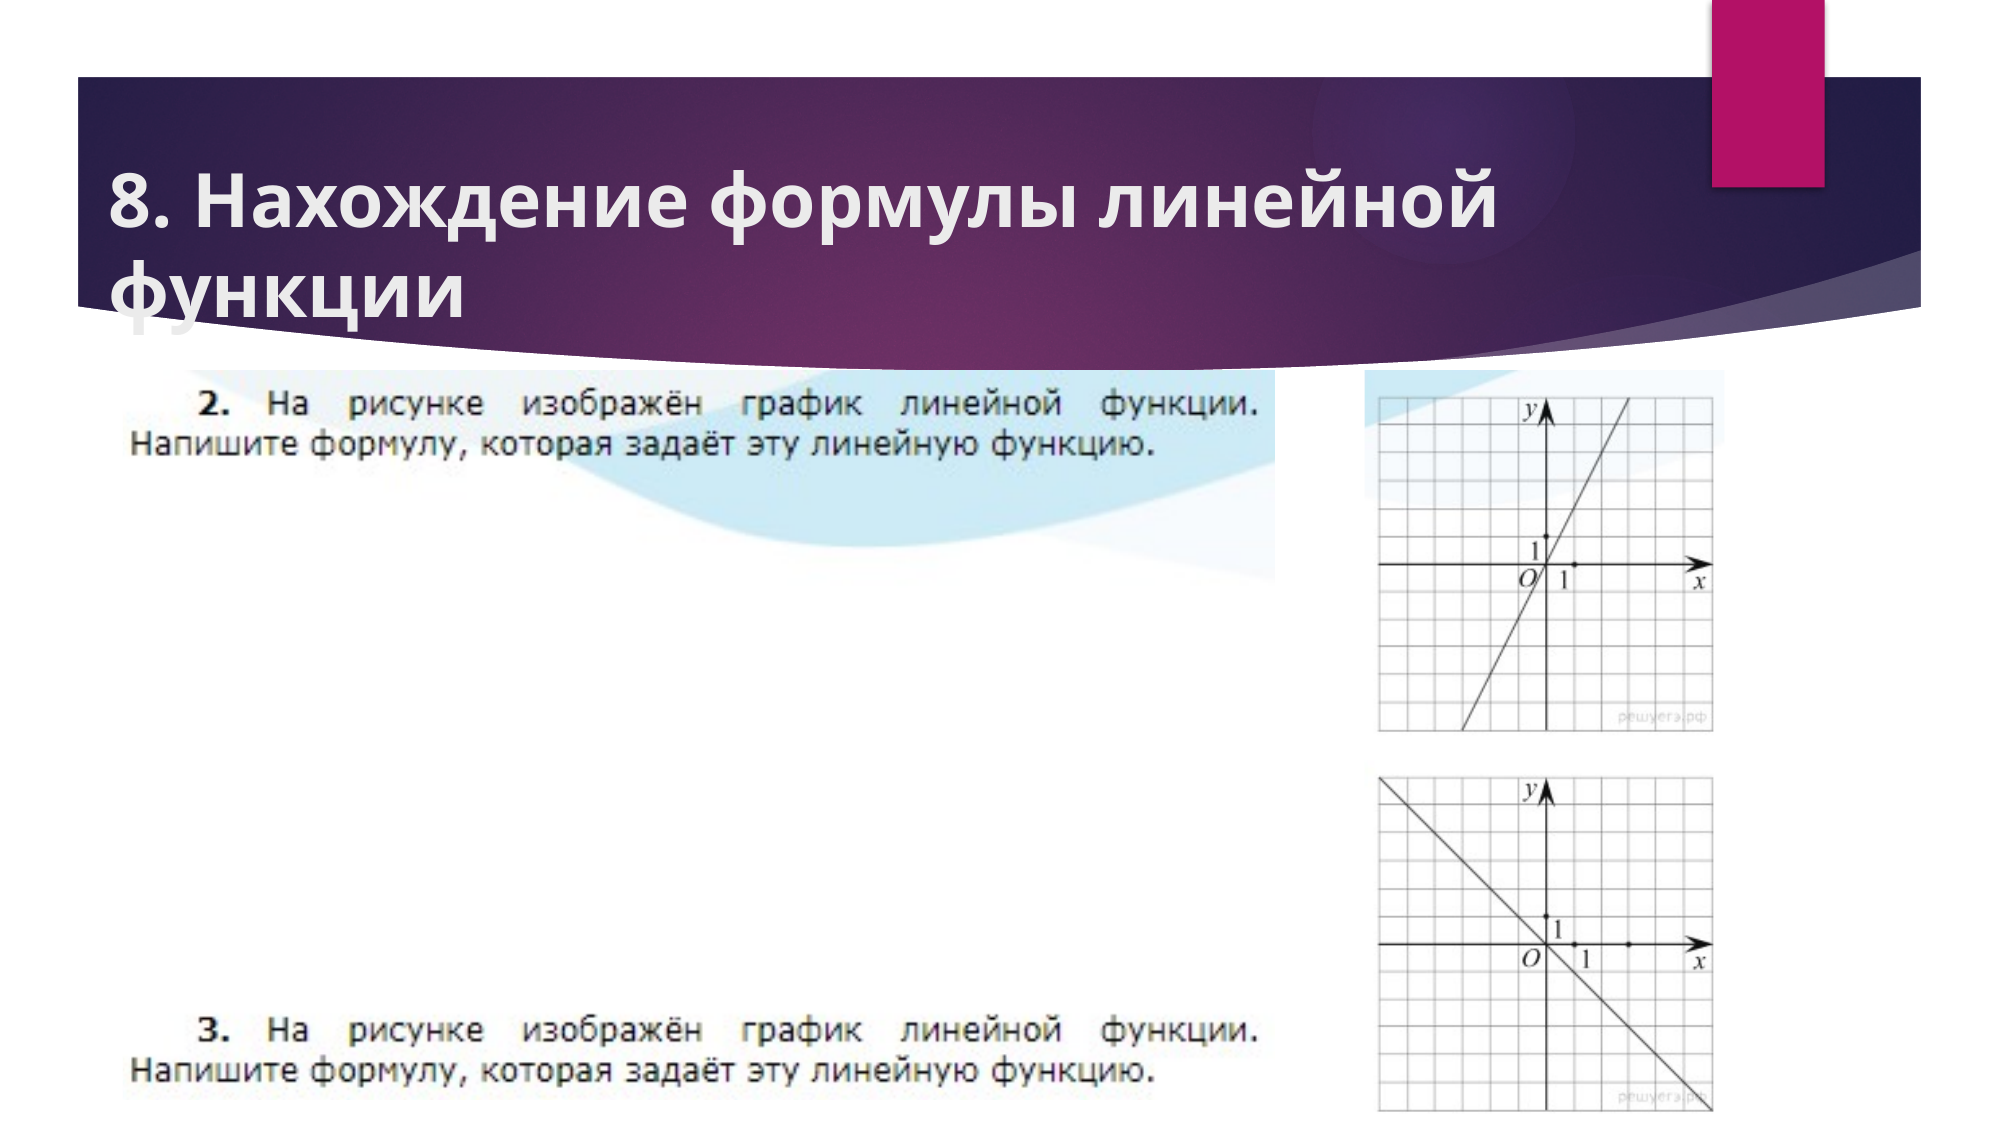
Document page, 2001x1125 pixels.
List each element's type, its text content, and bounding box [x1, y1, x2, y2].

picture [122, 370, 1276, 1101]
title 8. Нахождение формулы линейной функции [93, 184, 1844, 301]
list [1364, 370, 1725, 1125]
